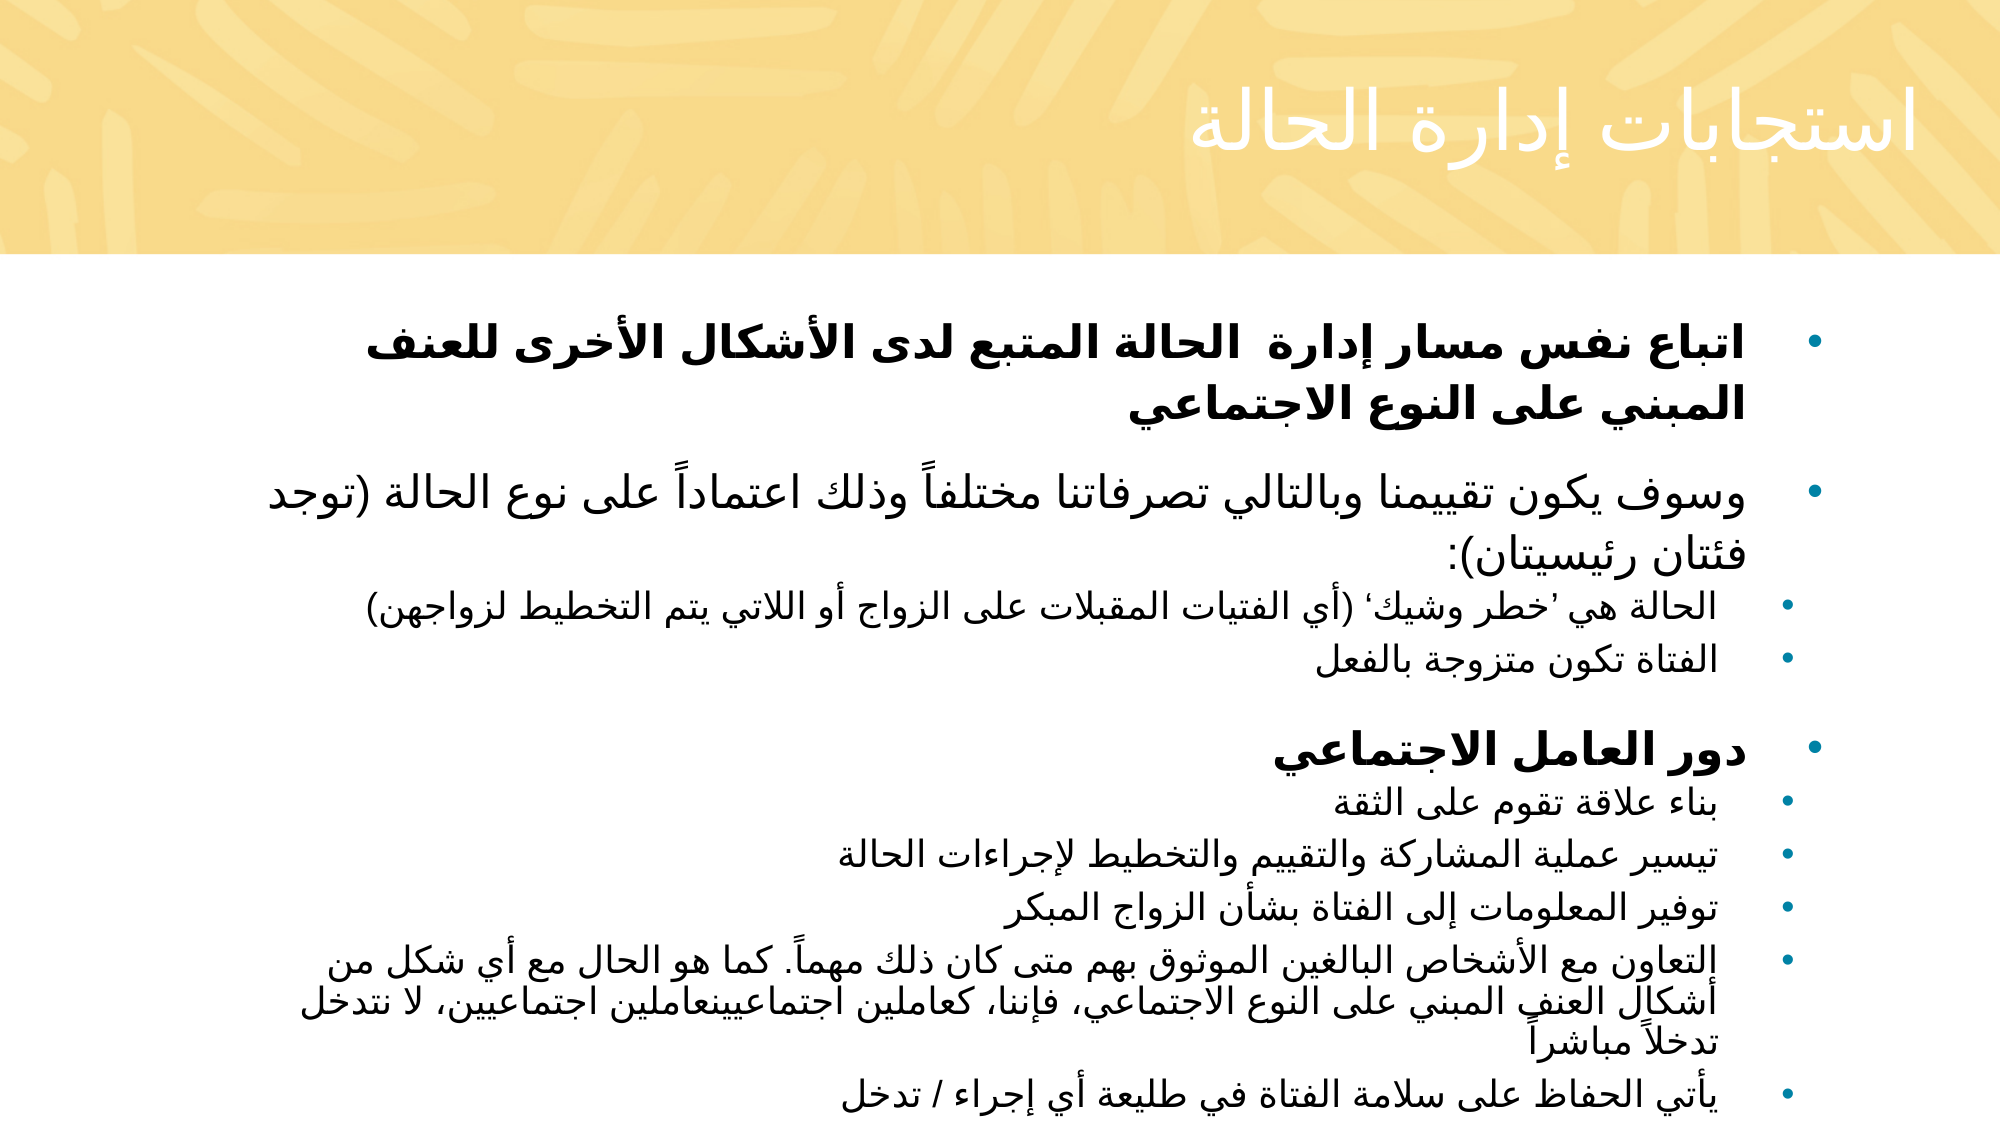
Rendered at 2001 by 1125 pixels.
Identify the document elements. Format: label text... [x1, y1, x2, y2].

list اتباع نفس مسار إدارة الحالة المتبع لدى الأشكال الأخرى للعنف المبني على النوع الاجتماعي وسوف يكون تقييمنا وبالتالي تصرفاتنا مختلفاً وذلك اعتماداً على نوع الحالة (توجد فئتان رئيسيتان): الحالة هي ’خطر وشيك‘ (أي الفتيات المقبلات على الزواج أو اللاتي يتم التخطيط لزواجهن) الفتاة تكون متزوجة بالفعل دور العامل الاجتماعي بناء علاقة تقوم على الثقة تيسير عملية المشاركة والتقييم والتخطيط لإجراءات الحالة توفير المعلومات إلى الفتاة بشأن الزواج المبكر التعاون مع الأشخاص البالغين الموثوق بهم متى كان ذلك مهماً. كما هو الحال مع أي شكل من أشكال العنف المبني على النوع الاجتماعي، فإننا، كعاملين اجتماعيينعاملين اجتماعيين، لا نتدخل تدخلاً مباشراً يأتي الحفاظ على سلامة الفتاة في طليعة أي إجراء / تدخل [235, 299, 1831, 1025]
picture [0, 0, 2000, 1125]
title استجابات إدارة الحالة [61, 33, 1938, 220]
